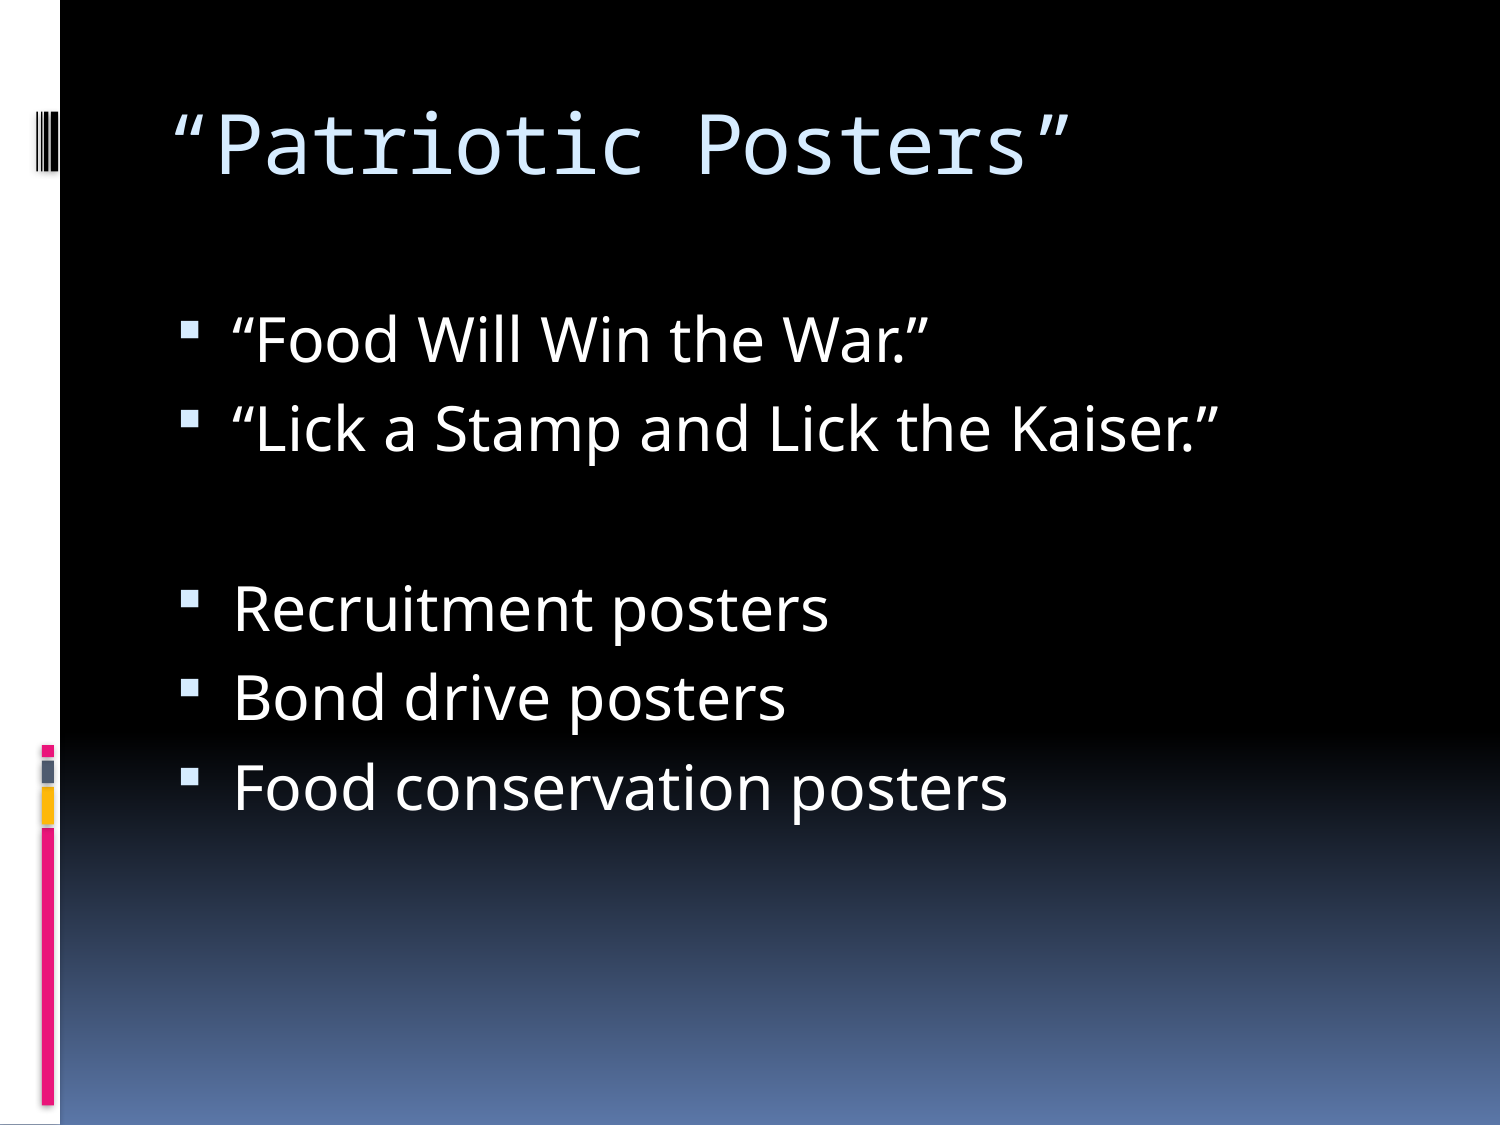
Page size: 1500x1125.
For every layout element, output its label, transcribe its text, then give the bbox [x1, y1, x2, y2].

list “Food Will Win the War.” “Lick a Stamp and Lick the Kaiser.” Recruitment posters Bond drive posters Food conservation posters [150, 292, 1425, 1043]
title “Patriotic Posters” [150, 83, 1425, 234]
